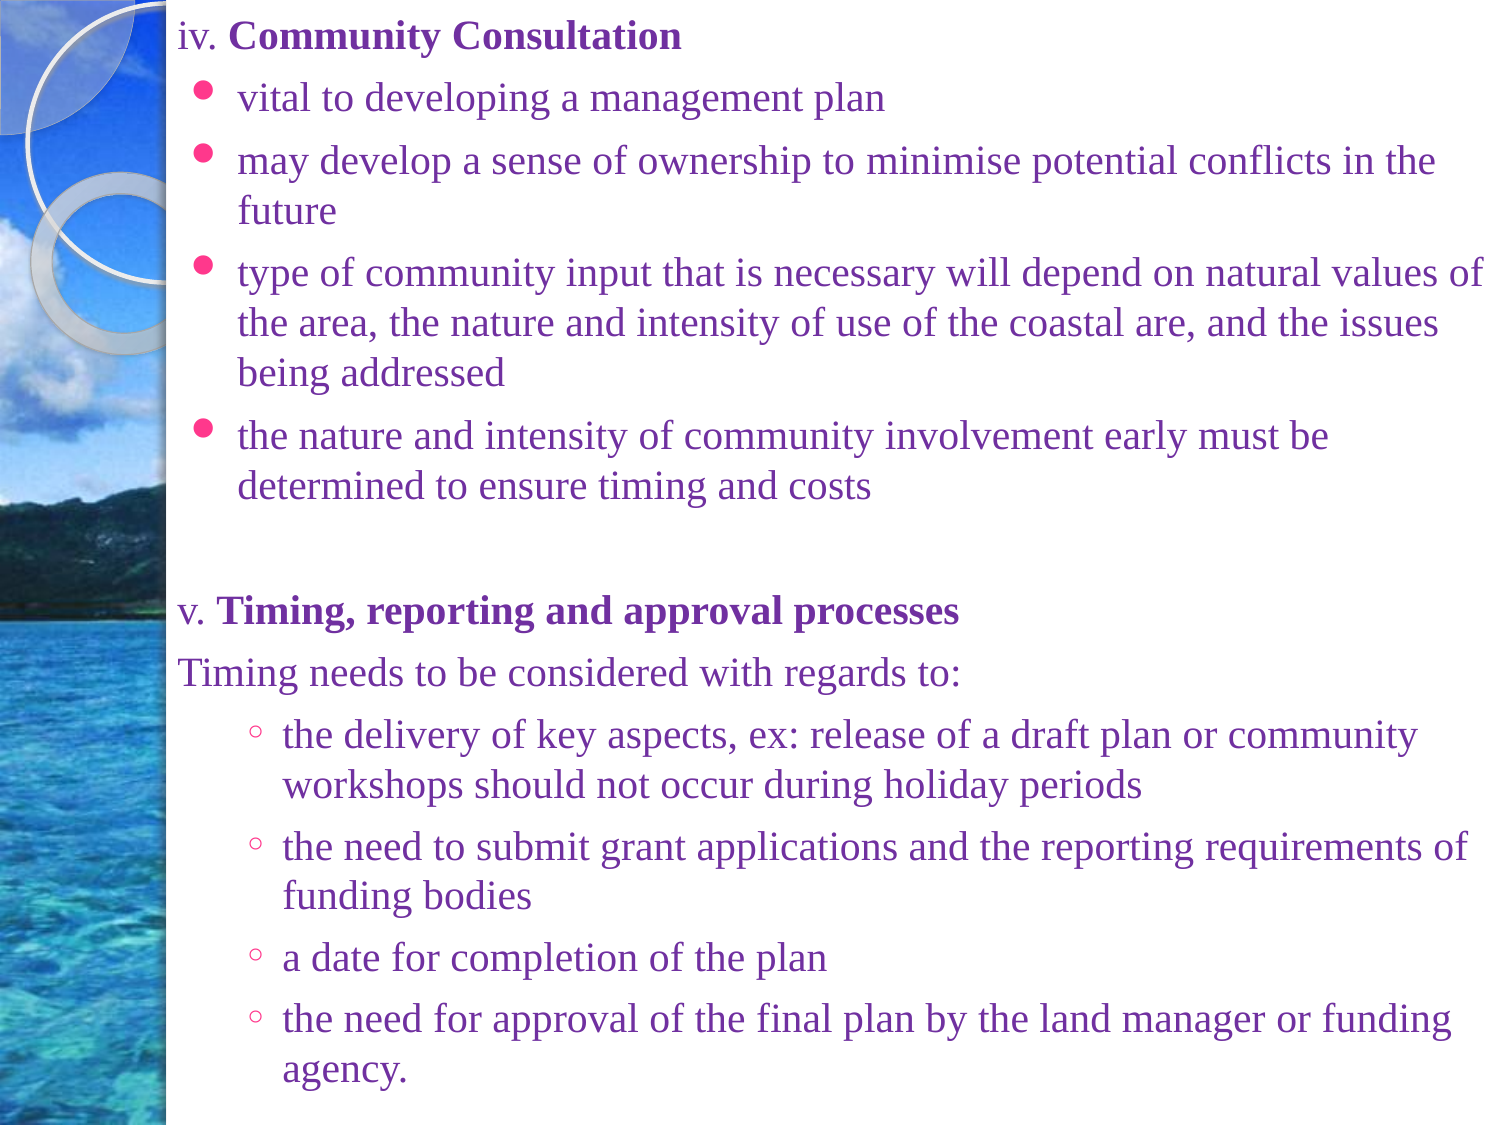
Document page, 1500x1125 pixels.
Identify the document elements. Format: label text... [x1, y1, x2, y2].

picture [0, 134, 166, 1125]
picture [32, 13, 160, 207]
picture [62, 195, 160, 280]
picture [136, 0, 162, 4]
list iv. Community Consultation vital to developing a management plan may develop a sense of ownership to minimise potential conflicts in the future type of community input that is necessary will depend on natural values of the area, the nature and intensity of use of the coastal are, and the issues being addressed the nature and intensity of community involvement early must be determined to ensure timing and costs v. Timing, reporting and approval processes Timing needs to be considered with regards to: the delivery of key aspects, ex: release of a draft plan or community workshops should not occur during holiday periods the need to submit grant applications and the reporting requirements of funding bodies a date for completion of the plan the need for approval of the final plan by the land manager or funding agency. [162, 0, 1500, 788]
picture [53, 240, 160, 332]
